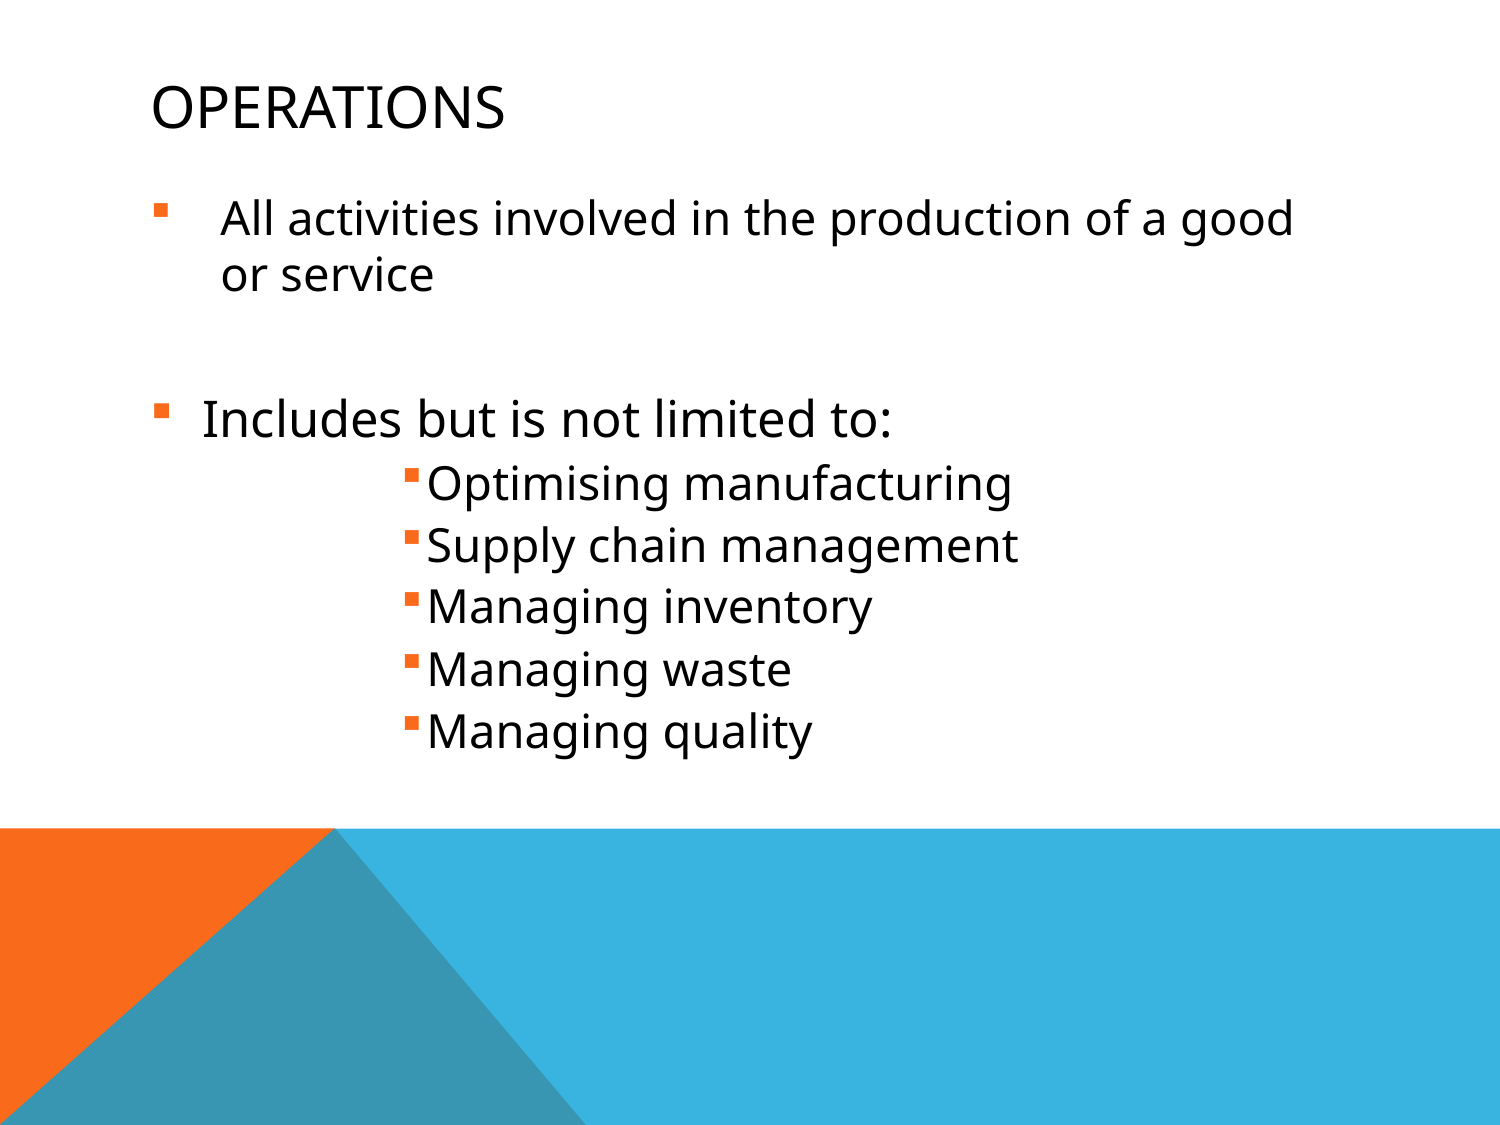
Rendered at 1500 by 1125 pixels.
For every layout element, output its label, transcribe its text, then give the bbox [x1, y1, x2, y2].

list All activities involved in the production of a good or service Includes but is not limited to: Optimising manufacturing Supply chain management Managing inventory Managing waste Managing quality [135, 180, 1369, 768]
title Operations [135, 60, 1369, 150]
